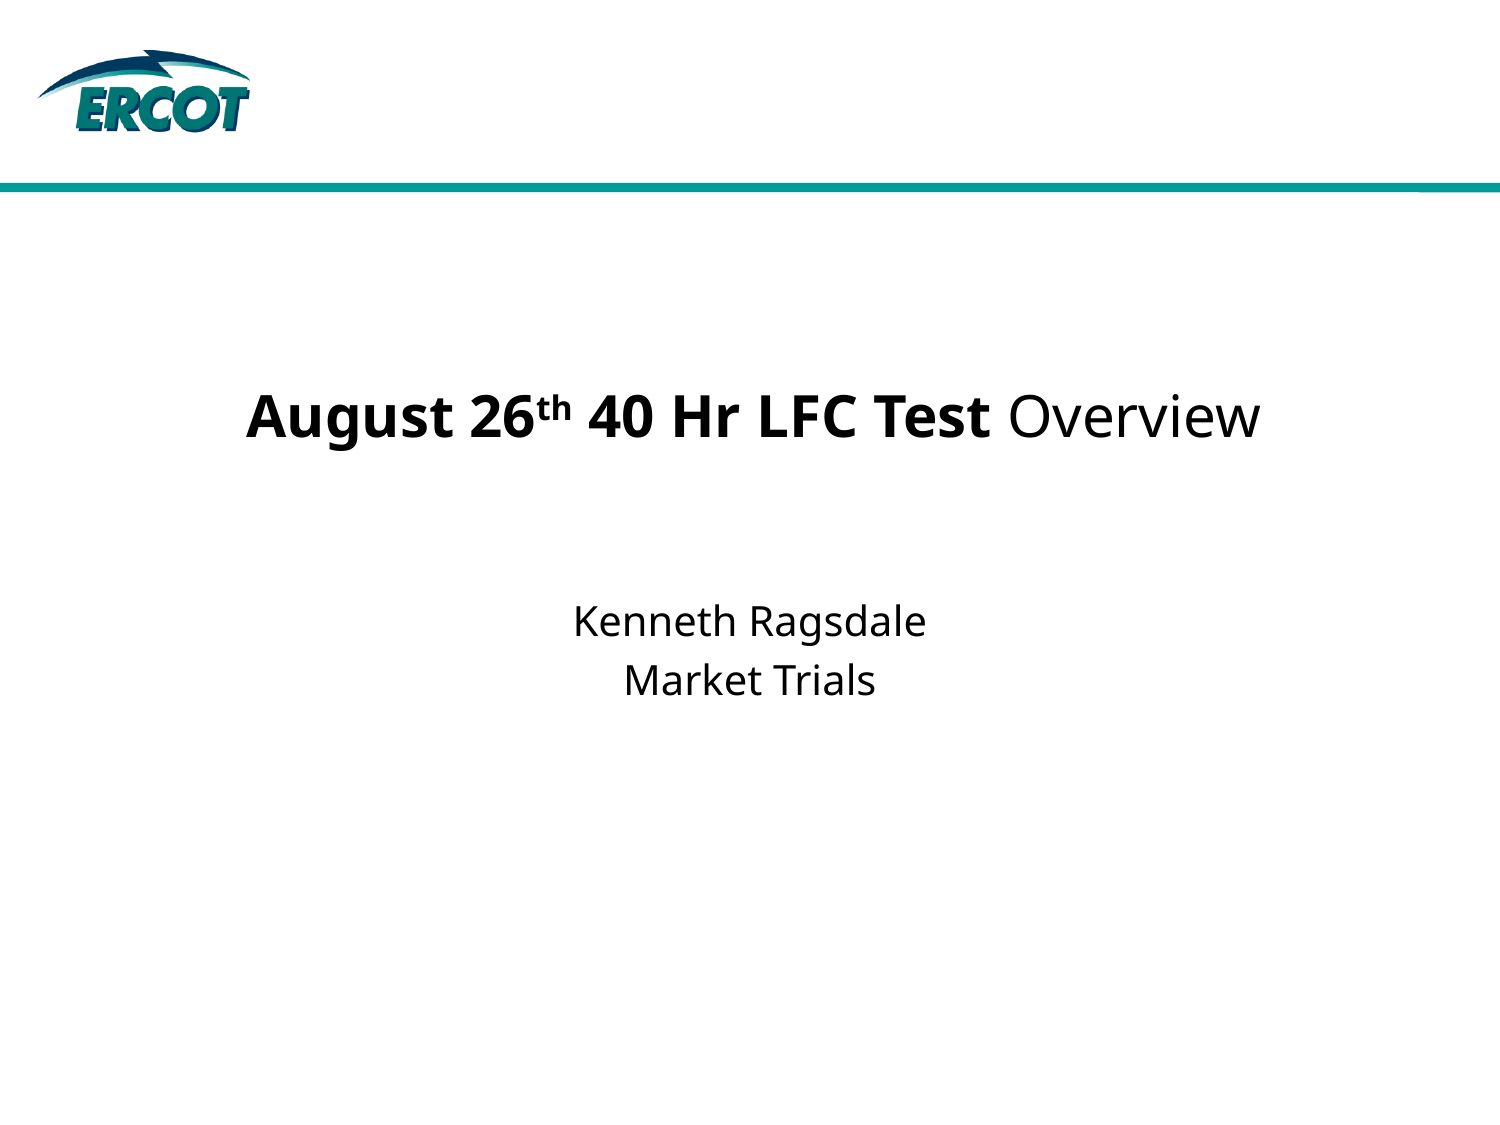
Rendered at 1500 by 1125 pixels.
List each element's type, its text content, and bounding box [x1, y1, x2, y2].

subtitle Kenneth Ragsdale Market Trials [74, 587, 1426, 776]
picture [37, 50, 250, 136]
title August 26th 40 Hr LFC Test Overview [62, 312, 1446, 517]
